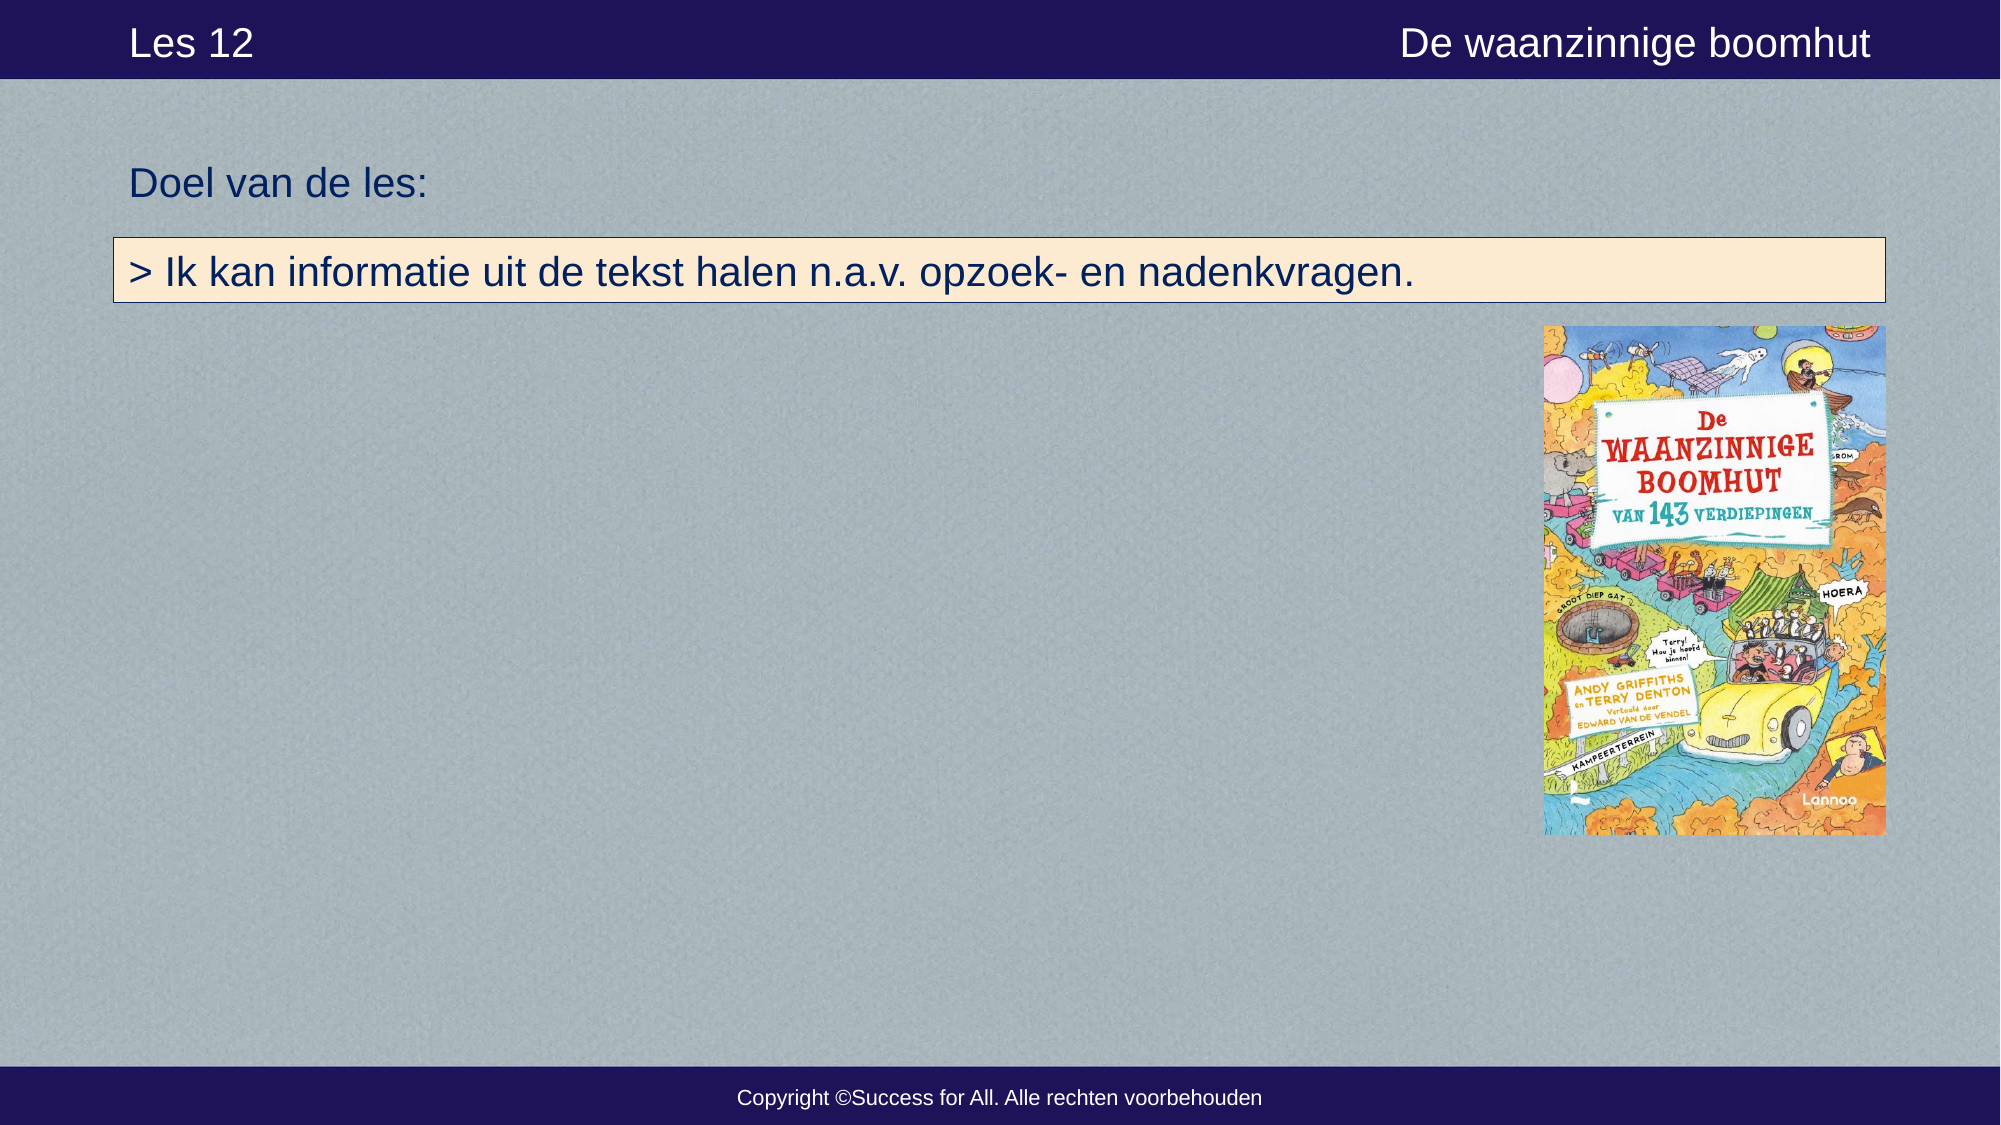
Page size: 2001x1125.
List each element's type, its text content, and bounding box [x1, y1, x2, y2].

text_box Doel van de les: [113, 148, 1635, 214]
text_box Copyright ©Success for All. Alle rechten voorbehouden [0, 1076, 2000, 1125]
picture [0, 0, 2001, 1125]
text_box De waanzinnige boomhut [999, 8, 1886, 73]
text_box > Ik kan informatie uit de tekst halen n.a.v. opzoek- en nadenkvragen. [113, 237, 1886, 303]
text_box Les 12 [114, 8, 354, 73]
